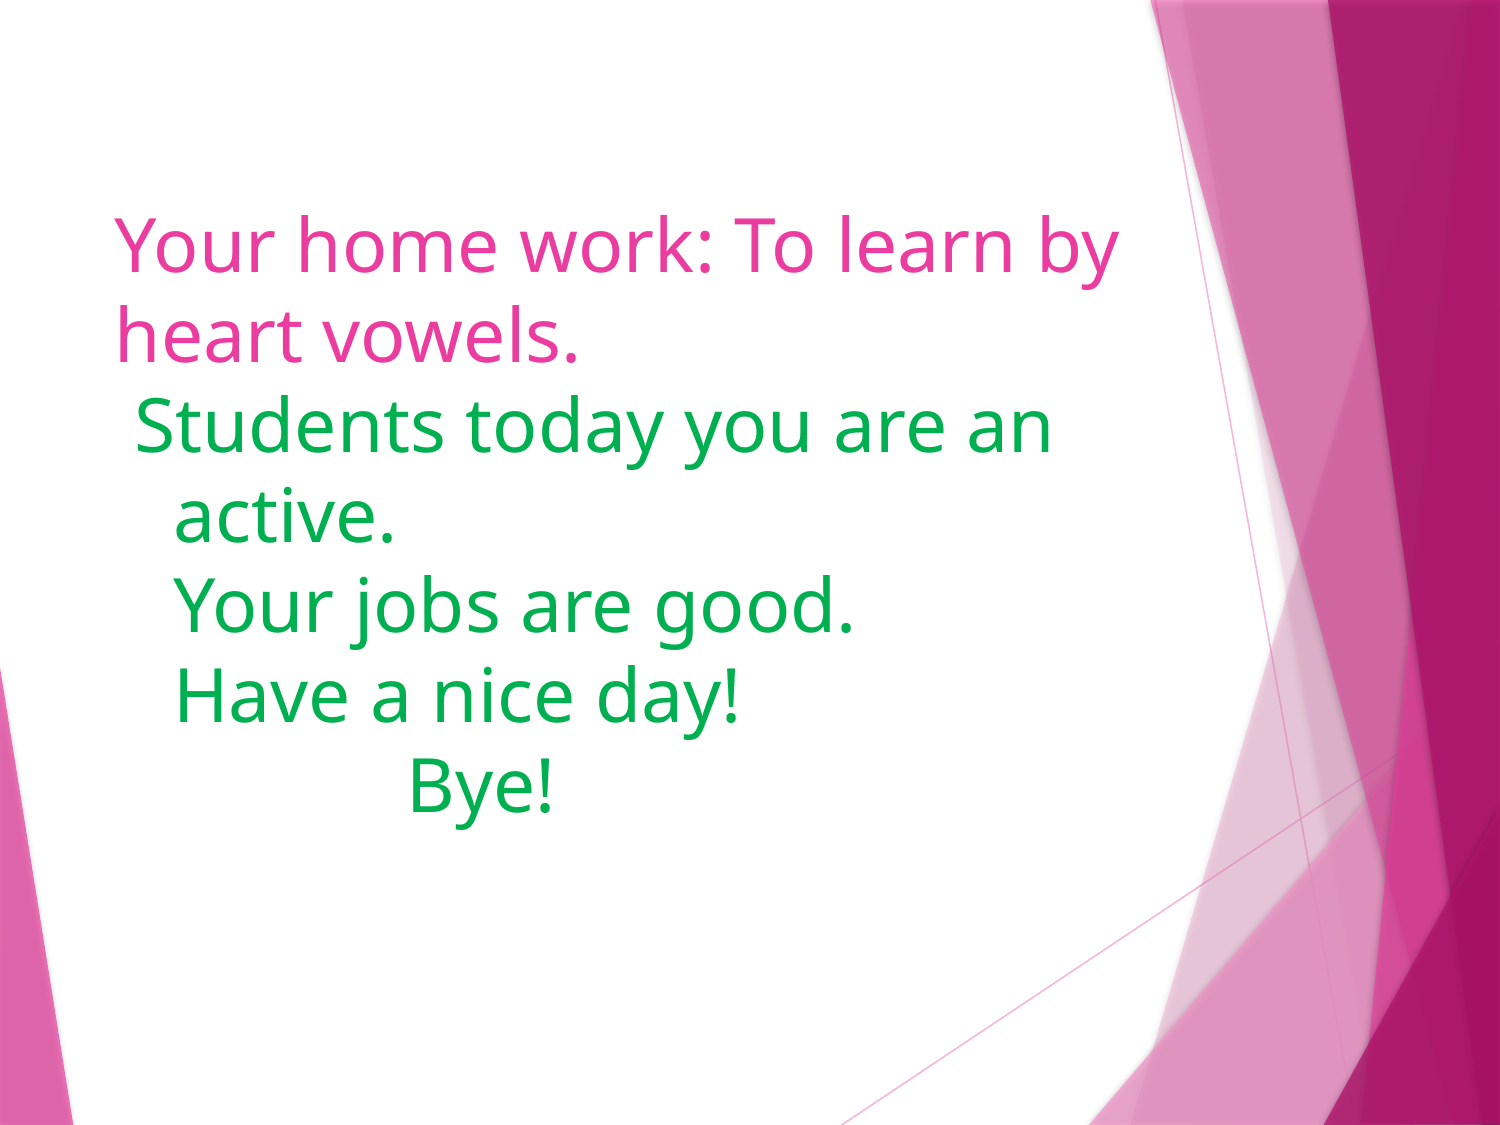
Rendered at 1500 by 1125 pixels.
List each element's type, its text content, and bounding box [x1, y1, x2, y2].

title Your home work: To learn by heart vowels. Students today you are an active. Your jobs are good. Have a nice day! Bye! [99, 99, 1142, 890]
